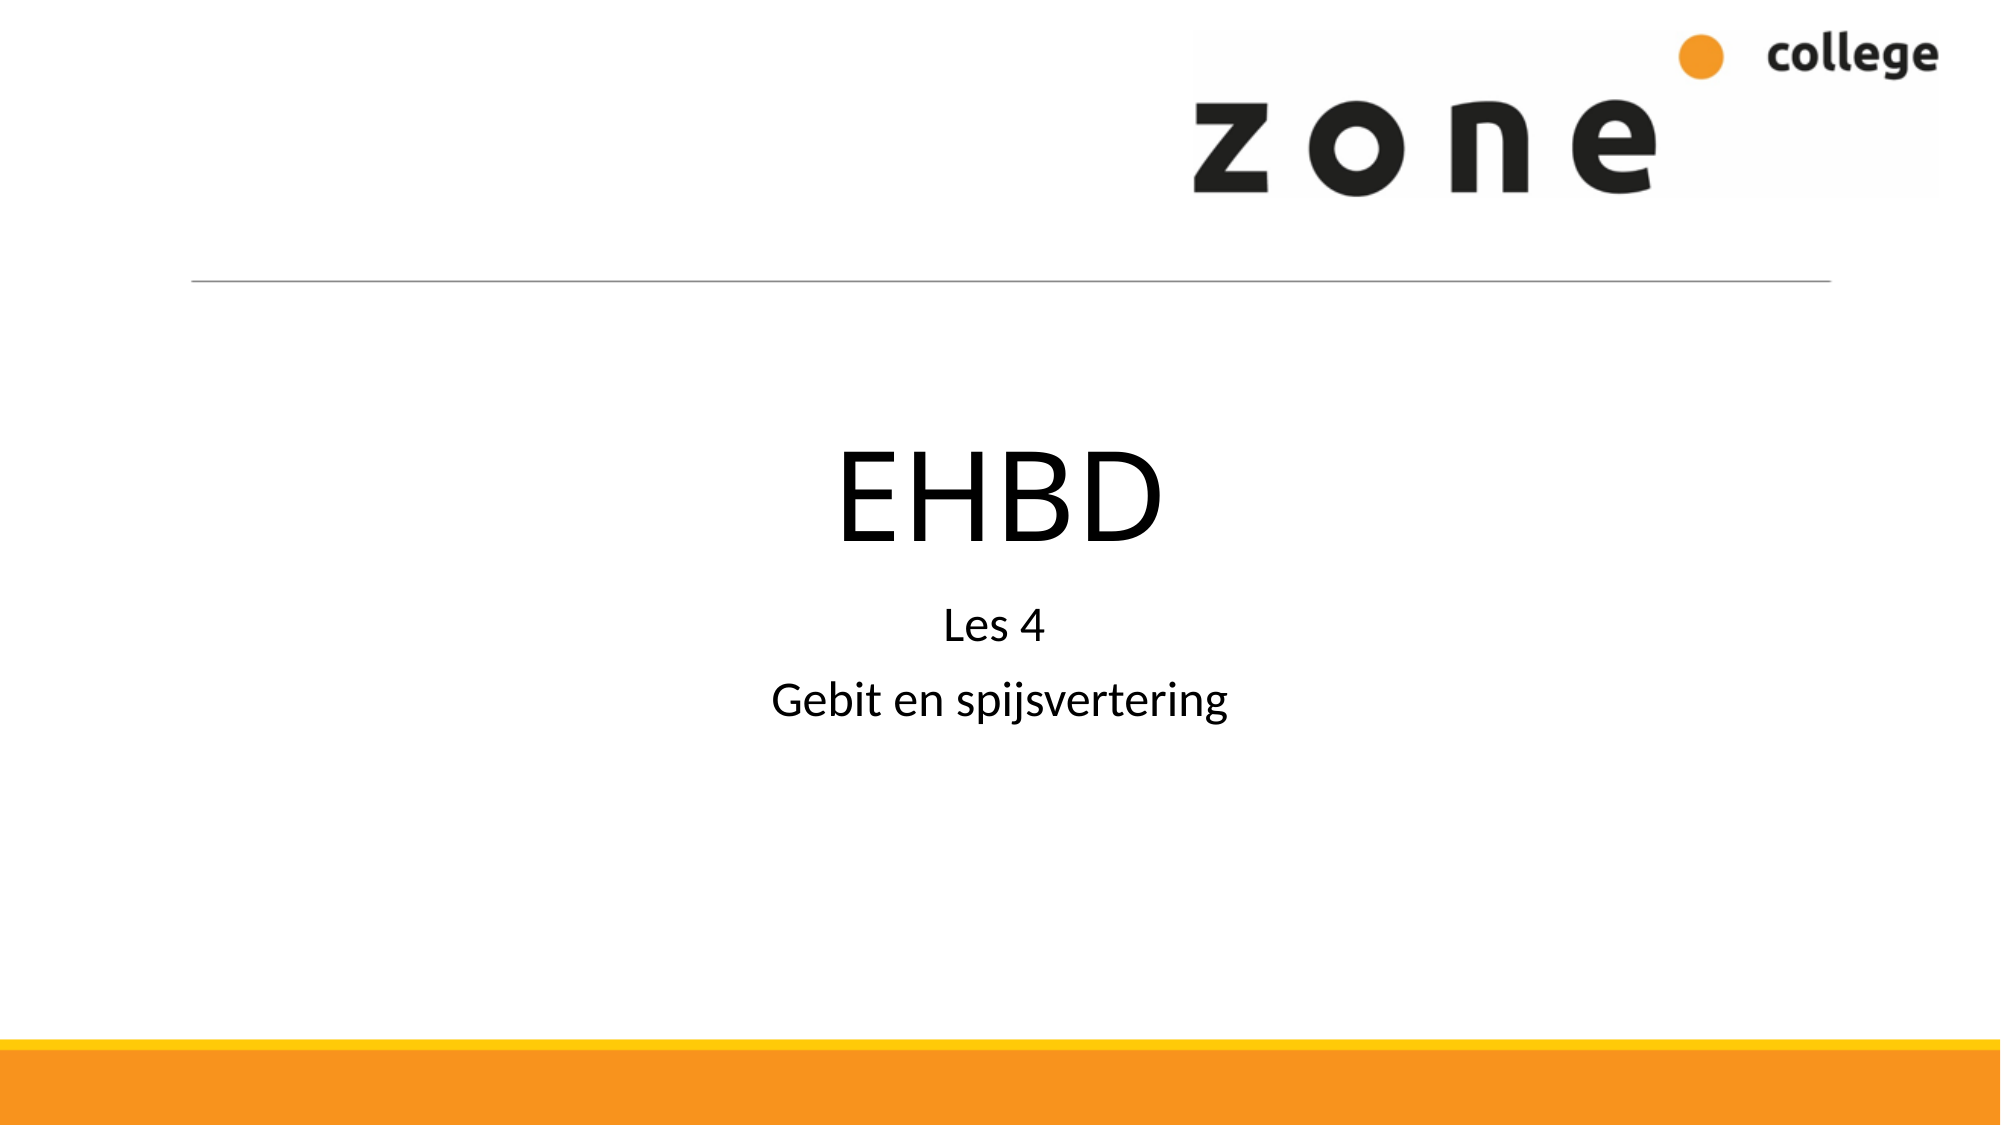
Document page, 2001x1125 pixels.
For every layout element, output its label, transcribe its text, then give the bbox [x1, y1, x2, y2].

title EHBD [249, 184, 1750, 576]
picture [0, 0, 2001, 1125]
subtitle Les 4 Gebit en spijsvertering [249, 590, 1750, 863]
